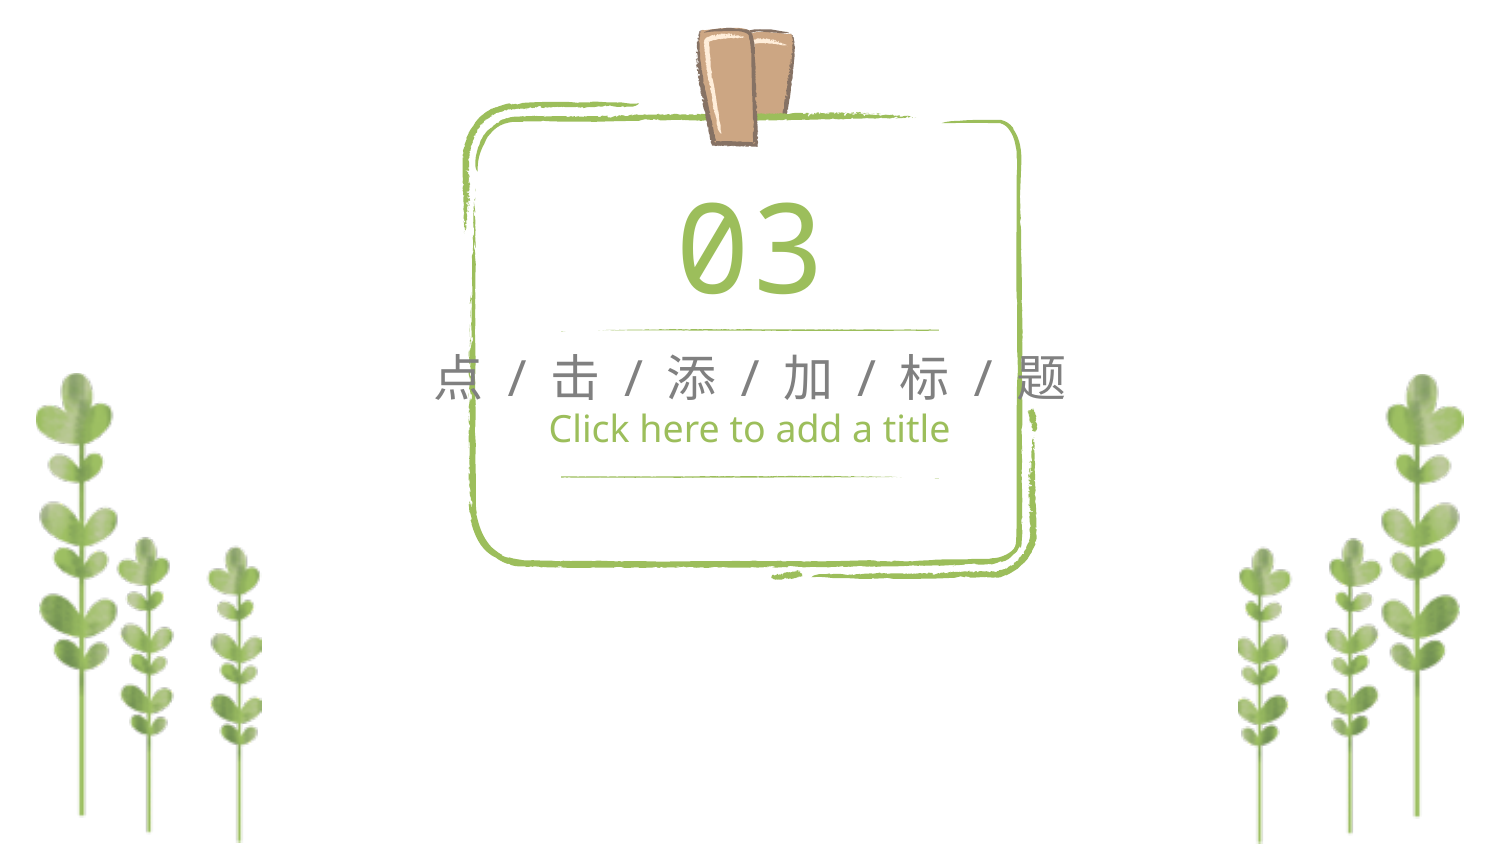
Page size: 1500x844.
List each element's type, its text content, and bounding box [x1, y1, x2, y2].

picture [462, 27, 1038, 580]
text_box 点/击/添/加/标/题 [1038, 339, 1093, 415]
picture [1237, 374, 1464, 844]
text_box 点/击/添/加/标/题 [407, 339, 462, 415]
picture [36, 373, 262, 843]
